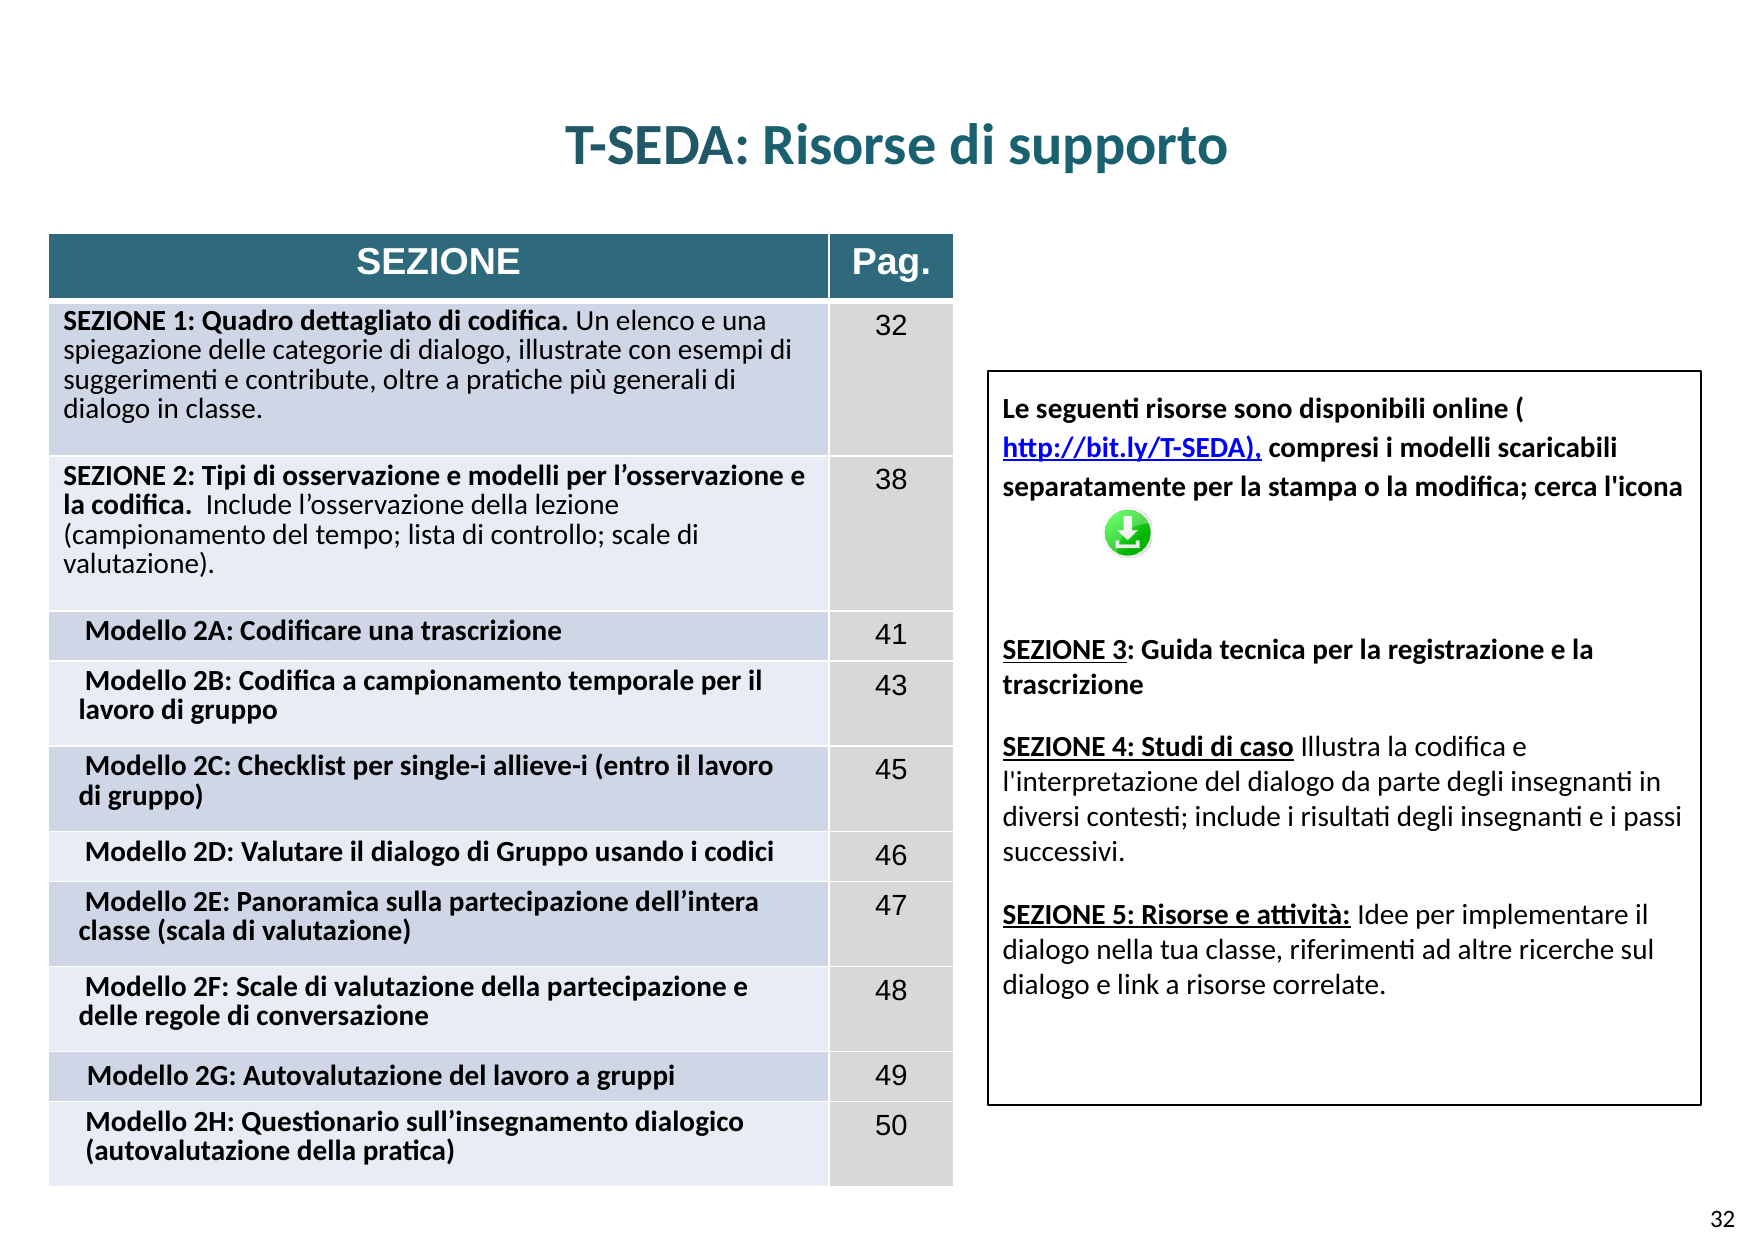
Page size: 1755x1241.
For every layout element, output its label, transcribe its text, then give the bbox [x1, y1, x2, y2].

table_cell 47 [830, 882, 953, 966]
table_cell Modello 2C: Checklist per single-i allieve-i (entro il lavoro di gruppo) [49, 747, 828, 831]
table_cell Modello 2D: Valutare il dialogo di Gruppo usando i codici [49, 832, 828, 881]
table_cell Modello 2G: Autovalutazione del lavoro a gruppi [49, 1052, 828, 1101]
table_cell 50 [830, 1102, 953, 1186]
table_cell Modello 2H: Questionario sull’insegnamento dialogico (autovalutazione della pratica) [49, 1102, 828, 1186]
table_cell Modello 2F: Scale di valutazione della partecipazione e delle regole di conversazione [49, 967, 828, 1051]
table_cell 43 [830, 662, 953, 745]
table_cell Modello 2B: Codifica a campionamento temporale per il lavoro di gruppo [49, 662, 828, 745]
text_box [1102, 507, 1153, 558]
table_cell SEZIONE 1: Quadro dettagliato di codifica. Un elenco e una spiegazione delle categorie di dialogo, illustrate con esempi di suggerimenti e contribute, oltre a pratiche più generali di dialogo in classe. [49, 304, 828, 455]
table_cell 49 [830, 1052, 953, 1101]
table_cell 32 [830, 304, 953, 455]
table_cell Modello 2E: Panoramica sulla partecipazione dell’intera classe (scala di valutazione) [49, 882, 828, 966]
table_cell 38 [830, 457, 953, 610]
table_cell 45 [830, 747, 953, 831]
table_cell 46 [830, 832, 953, 881]
list Le seguenti risorse sono disponibili online (http://bit.ly/T-SEDA), compresi i modelli scaricabili separatamente per la stampa o la modifica; cerca l'icona SEZIONE 3: Guida tecnica per la registrazione e la trascrizione SEZIONE 4: Studi di caso Illustra la codifica e l'interpretazione del dialogo da parte degli insegnanti in diversi contesti; include i risultati degli insegnanti e i passi successivi. SEZIONE 5: Risorse e attività: Idee per implementare il dialogo nella tua classe, riferimenti ad altre ricerche sul dialogo e link a risorse correlate. [987, 370, 1701, 1105]
table_header Pag. [830, 234, 953, 298]
title T-SEDA: Risorse di supporto [196, 106, 1558, 314]
table_cell Modello 2A: Codificare una trascrizione [49, 612, 828, 660]
text_box 32 [1695, 1195, 1752, 1241]
table_cell 48 [830, 967, 953, 1051]
table_cell SEZIONE 2: Tipi di osservazione e modelli per l’osservazione e la codifica. Include l’osservazione della lezione (campionamento del tempo; lista di controllo; scale di valutazione). [49, 457, 828, 610]
table_cell 41 [830, 612, 953, 660]
table_header SEZIONE [49, 234, 828, 298]
